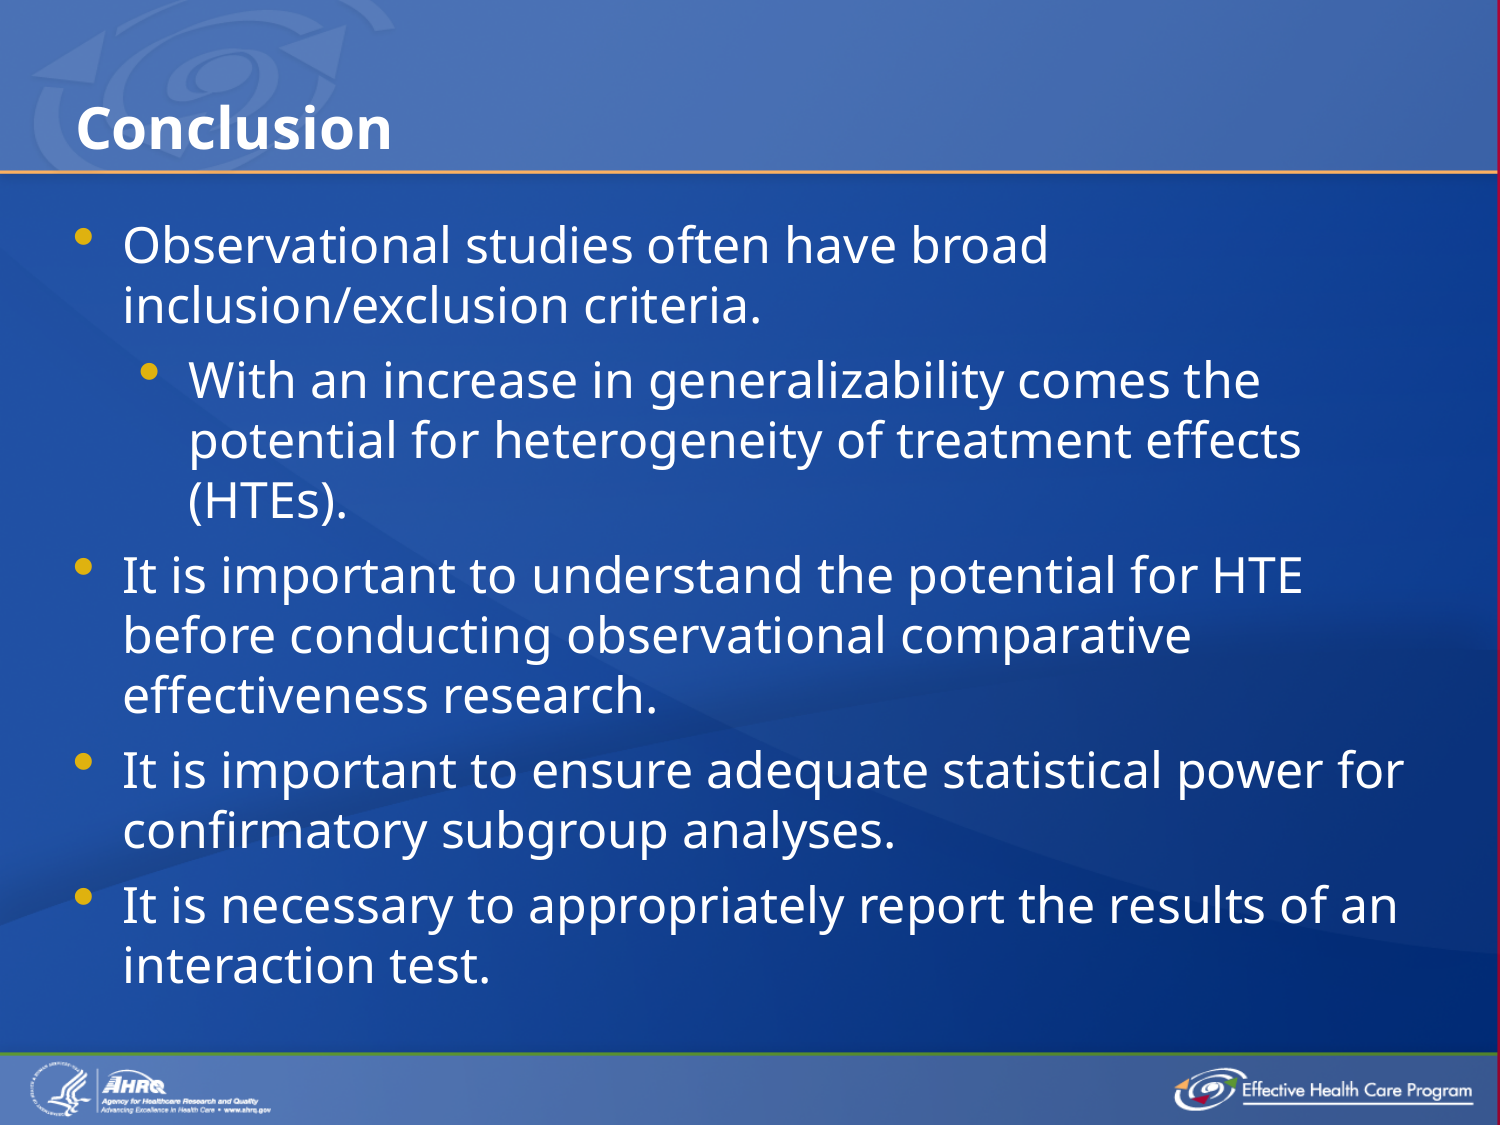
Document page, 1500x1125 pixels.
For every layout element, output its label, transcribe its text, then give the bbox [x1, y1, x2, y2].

picture [0, 0, 1500, 1125]
title Conclusion [75, 21, 1425, 163]
list Observational studies often have broad inclusion/exclusion criteria. With an increase in generalizability comes the potential for heterogeneity of treatment effects (HTEs). It is important to understand the potential for HTE before conducting observational comparative effectiveness research. It is important to ensure adequate statistical power for confirmatory subgroup analyses. It is necessary to appropriately report the results of an interaction test. [75, 213, 1450, 1005]
